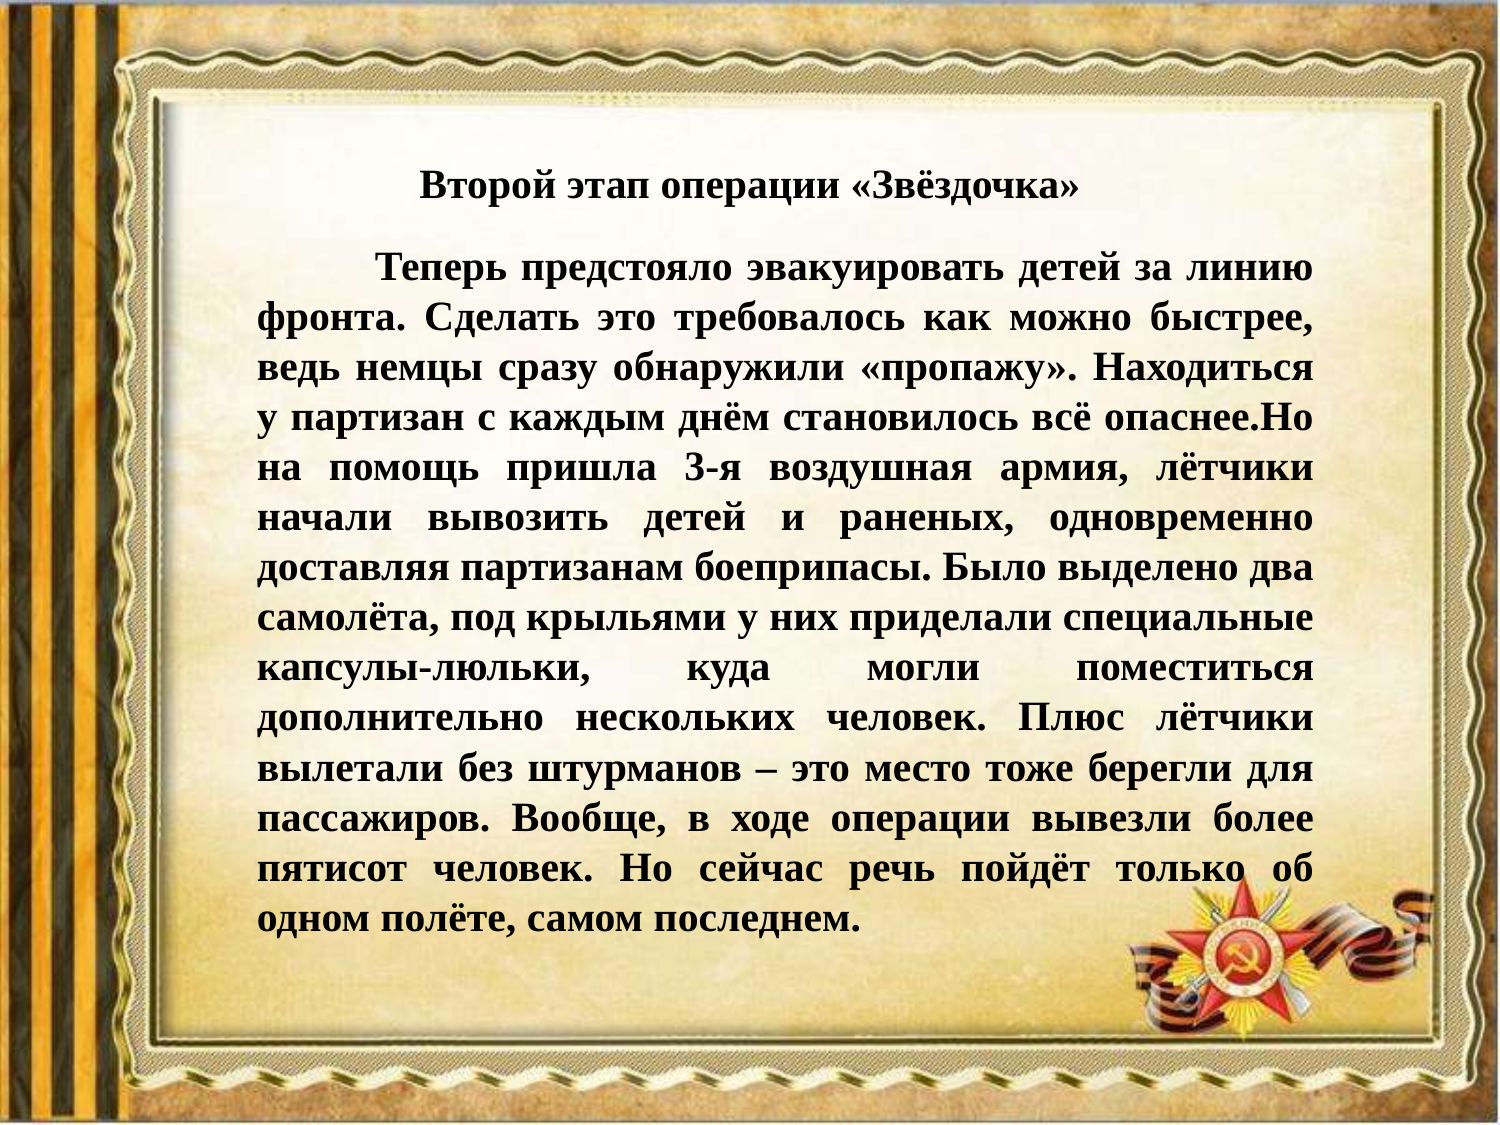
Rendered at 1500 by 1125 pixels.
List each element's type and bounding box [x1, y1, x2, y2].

list [0, 0, 1500, 1125]
